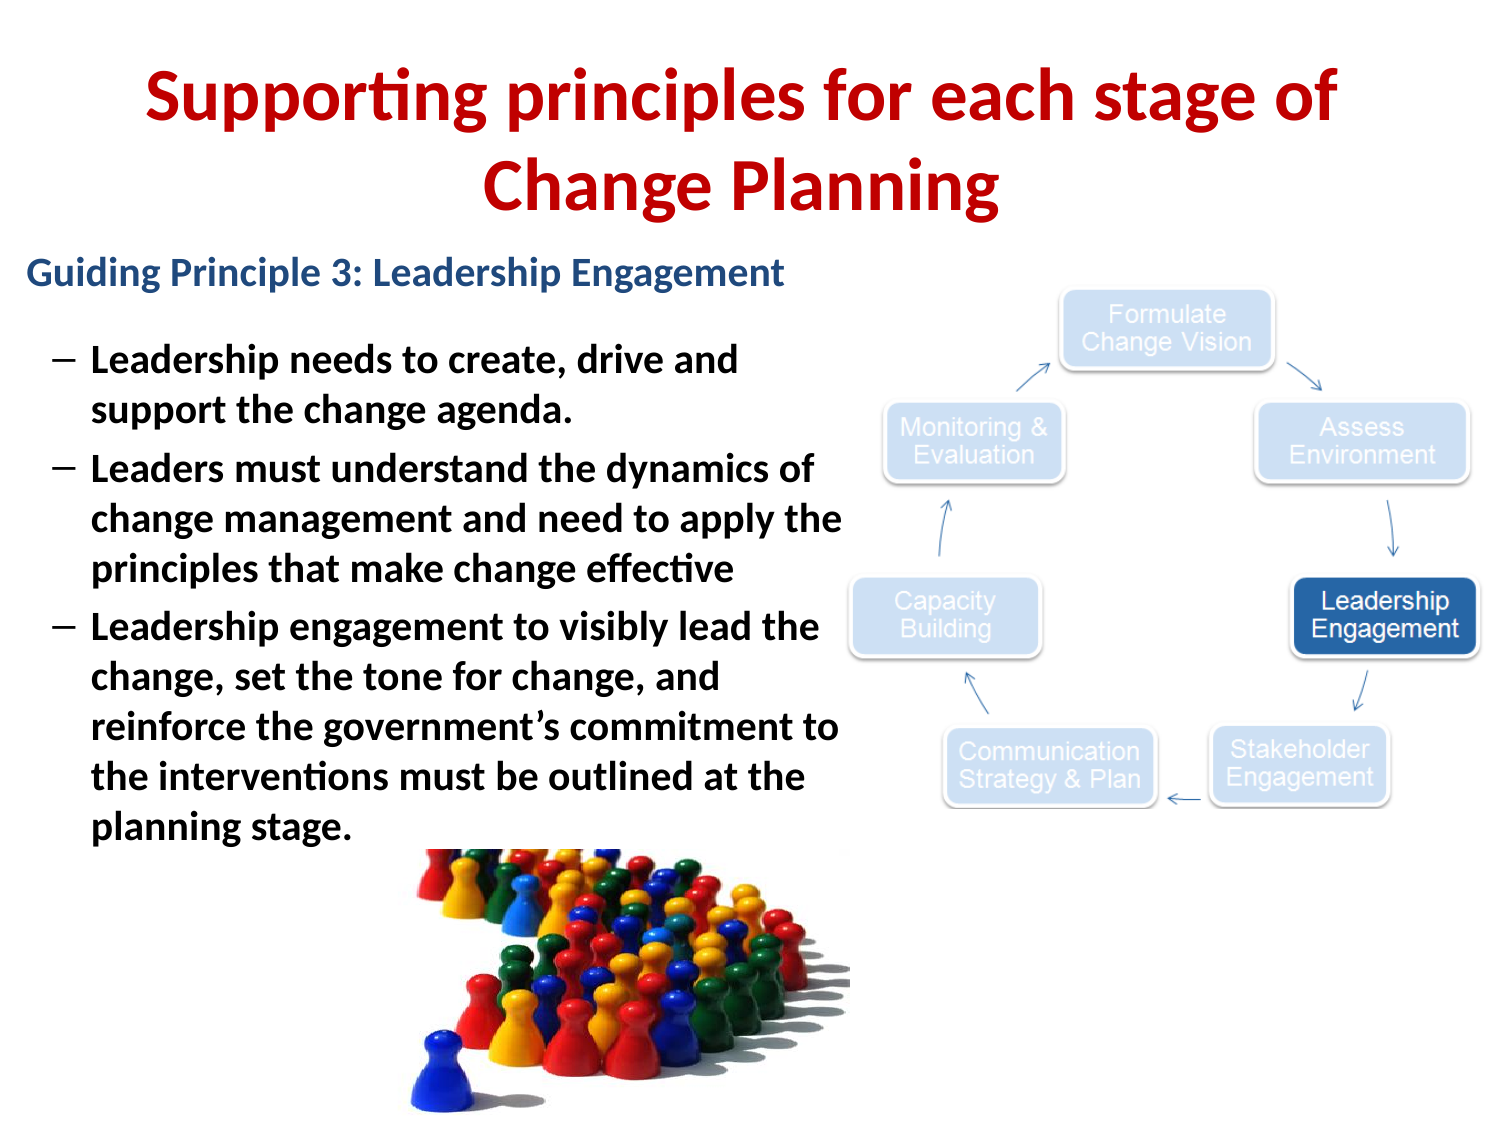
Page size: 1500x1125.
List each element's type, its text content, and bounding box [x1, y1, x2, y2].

picture [843, 280, 1498, 809]
text_box Leadership needs to create, drive and support the change agenda. Leaders must understand the dynamics of change management and need to apply the principles that make change effective Leadership engagement to visibly lead the change, set the tone for change, and reinforce the government’s commitment to the interventions must be outlined at the planning stage. [37, 324, 882, 1041]
title Supporting principles for each stage of Change Planning [75, 45, 1425, 233]
text_box Guiding Principle 3: Leadership Engagement [11, 237, 807, 303]
picture [337, 849, 851, 1125]
